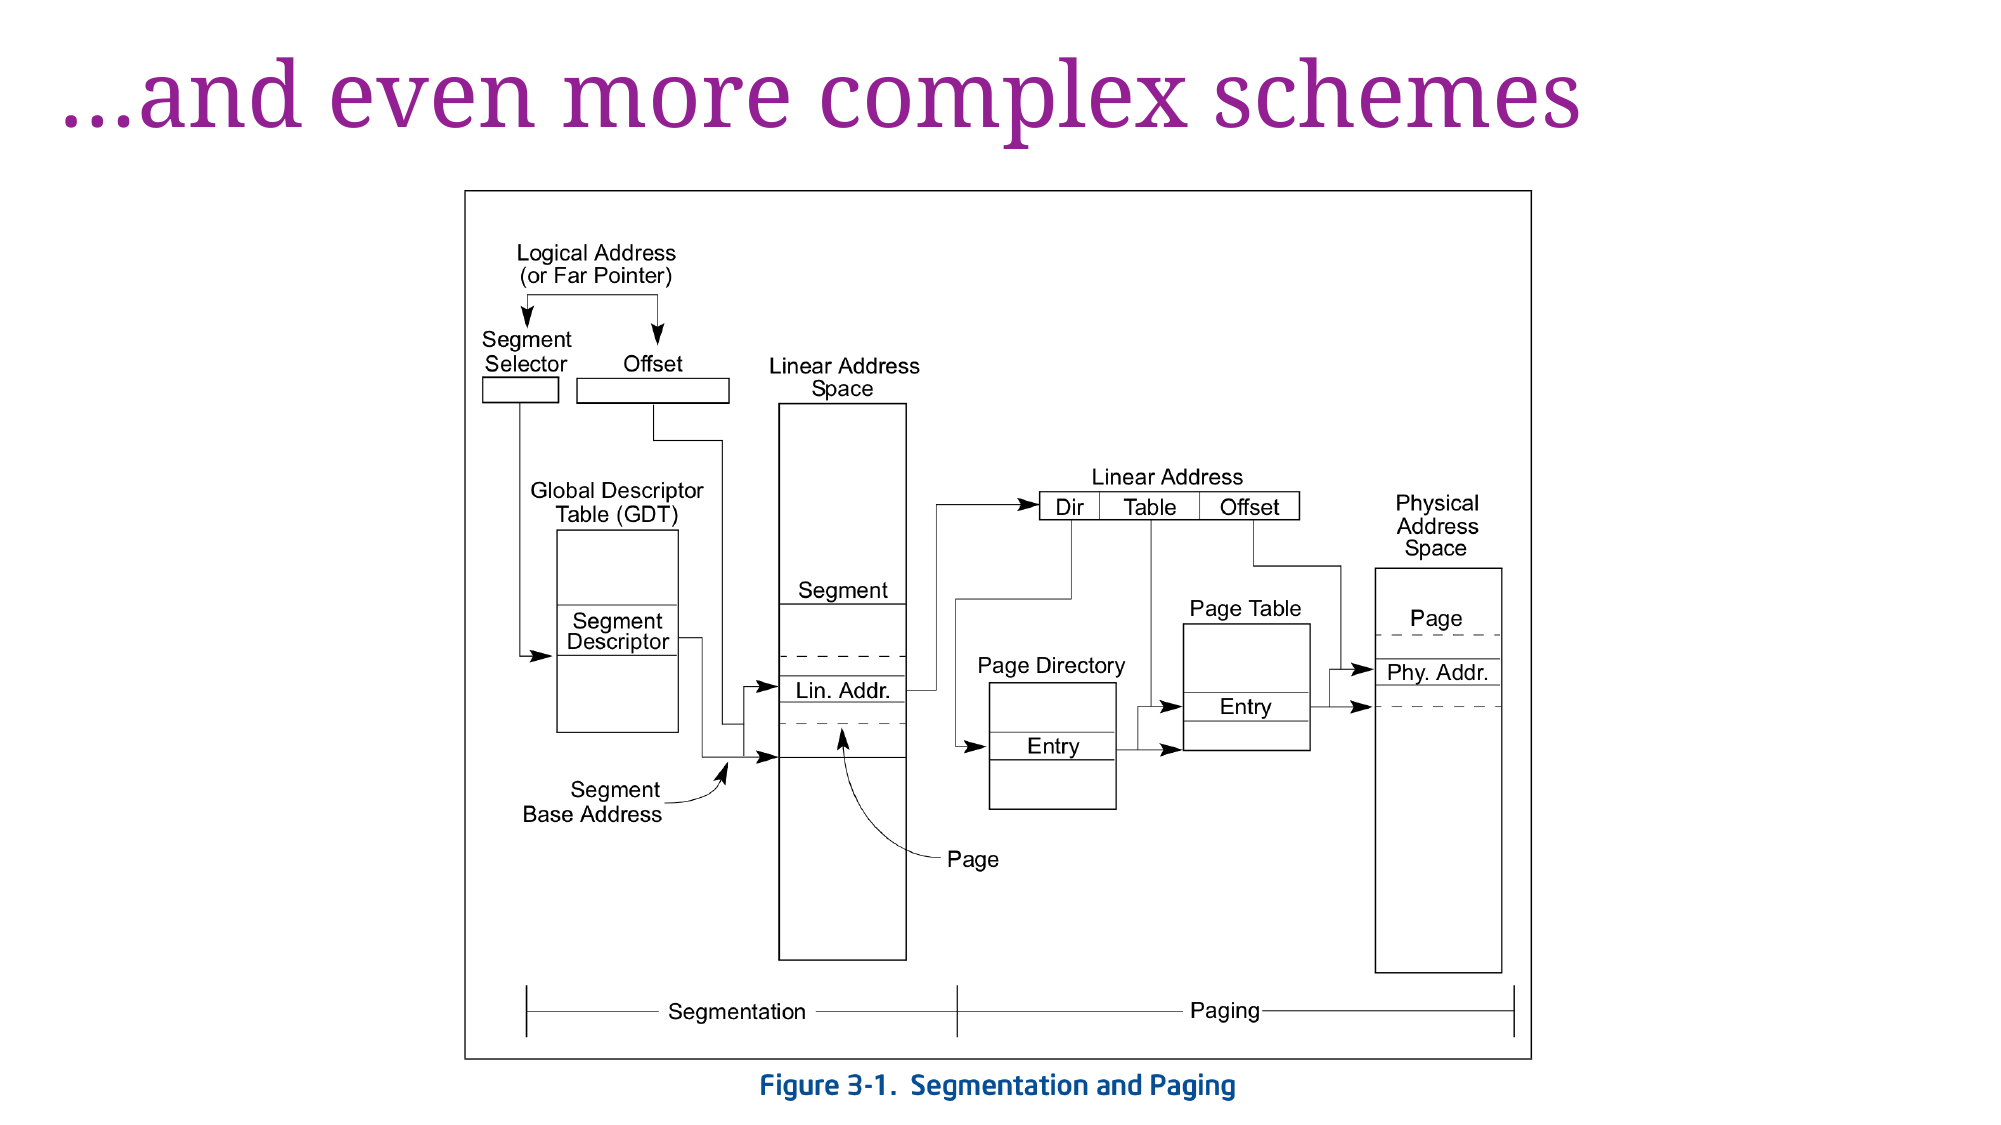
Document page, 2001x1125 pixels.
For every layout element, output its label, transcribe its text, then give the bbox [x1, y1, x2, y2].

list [461, 187, 1535, 1106]
title …and even more complex schemes [43, 25, 1953, 171]
